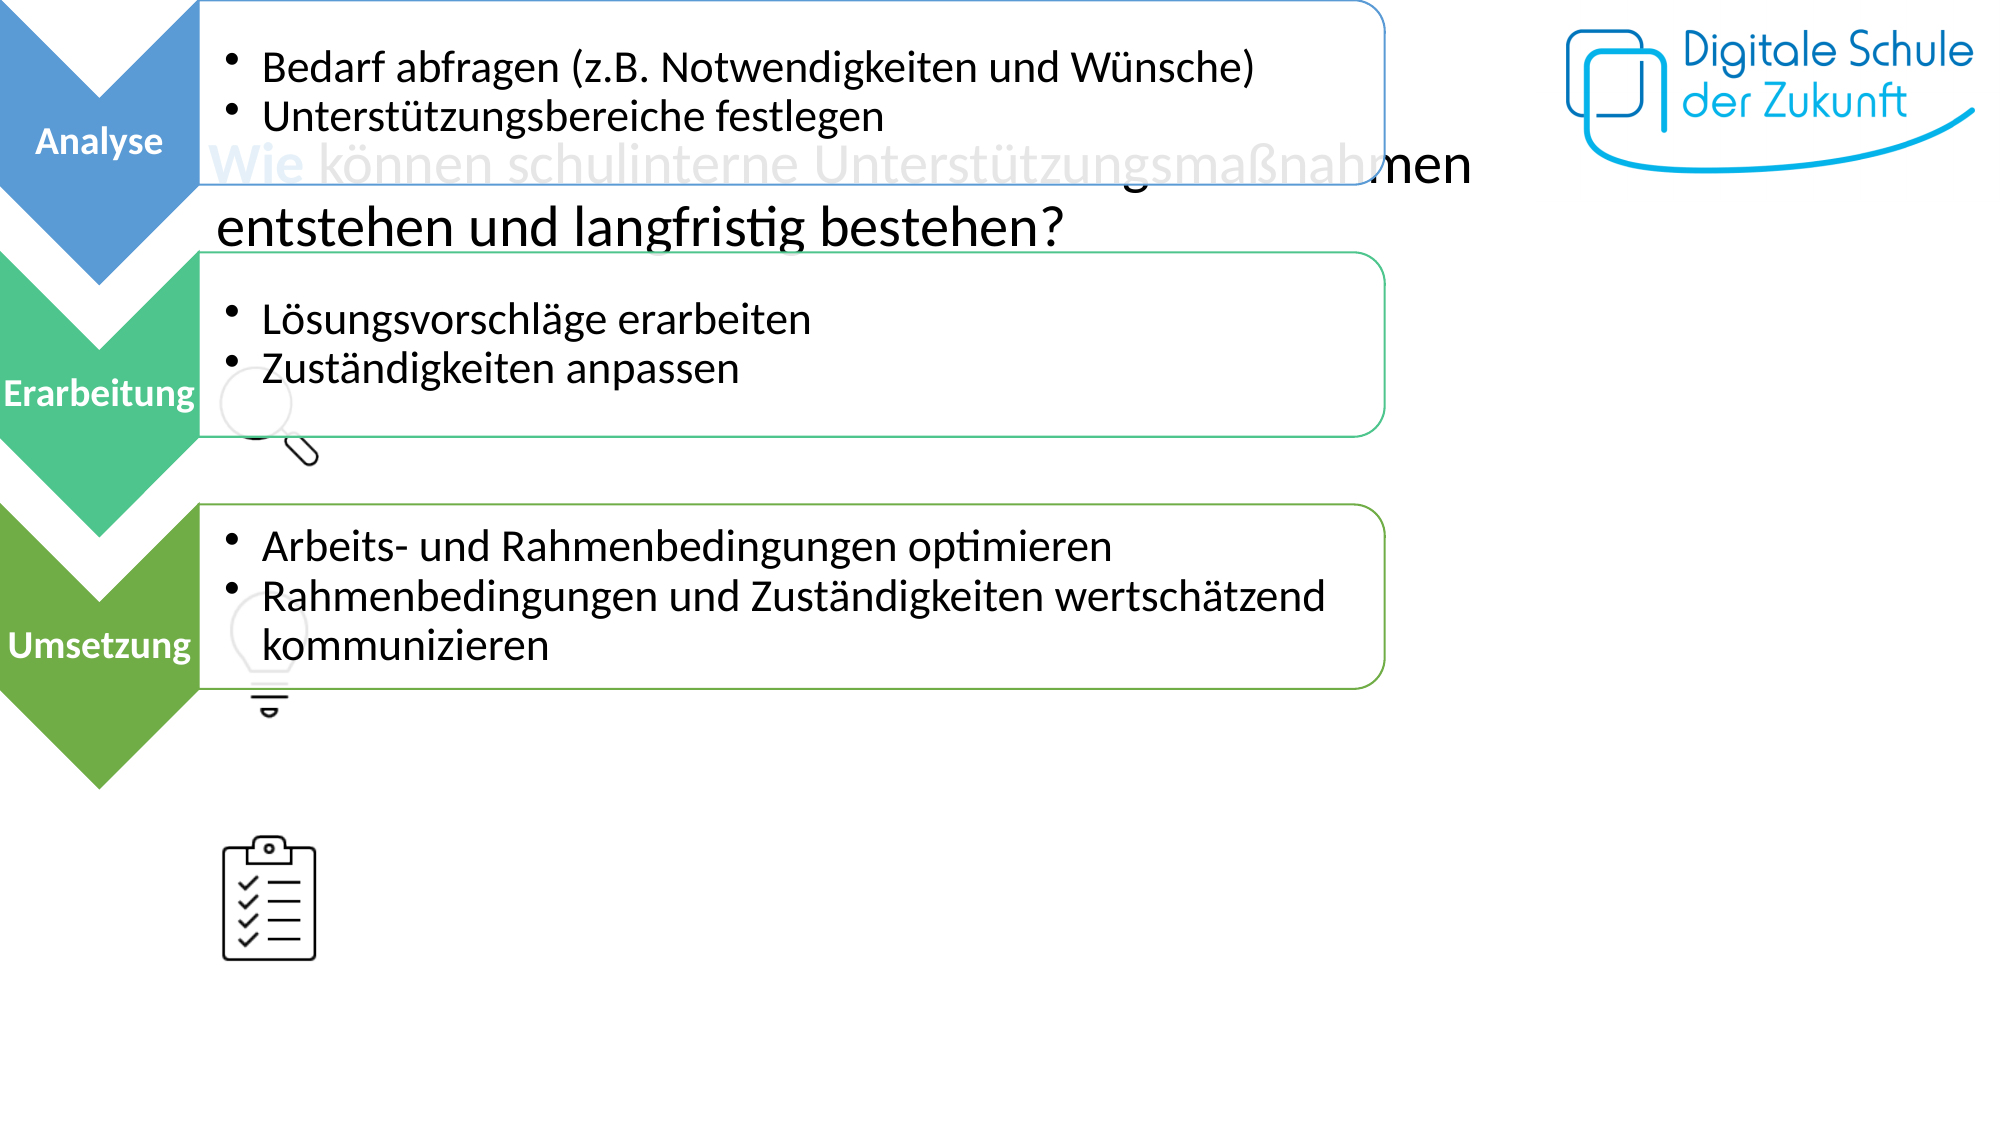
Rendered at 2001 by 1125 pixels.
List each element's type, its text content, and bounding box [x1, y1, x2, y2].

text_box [357, 322, 1743, 1111]
picture [209, 355, 330, 477]
list 3. Wie können schulinterne Unterstützungsmaßnahmen entstehen und langfristig bestehen? [135, 125, 1535, 321]
picture [194, 579, 345, 730]
picture [194, 823, 345, 974]
picture [1534, 0, 2000, 202]
